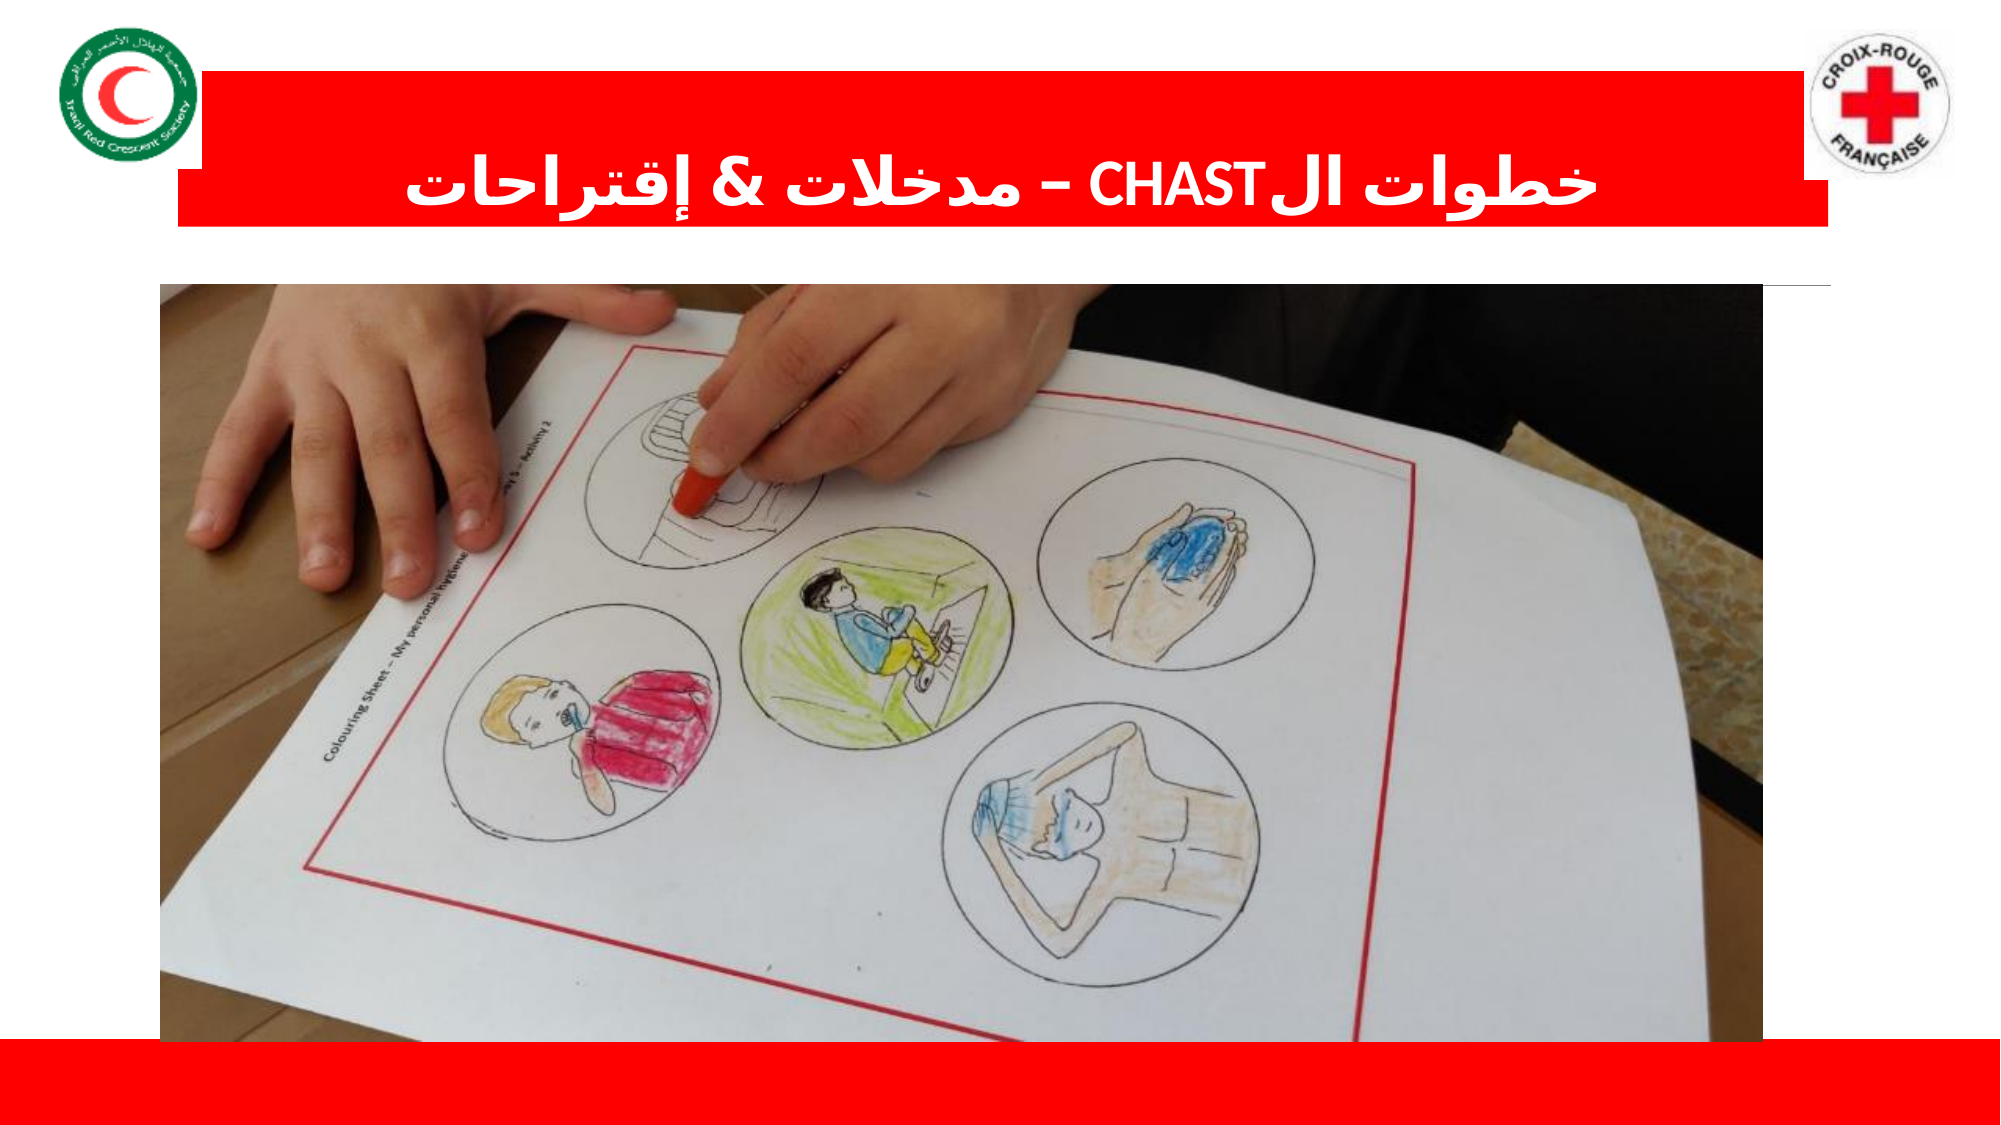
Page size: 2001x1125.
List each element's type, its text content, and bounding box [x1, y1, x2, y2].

picture [54, 20, 203, 169]
title خطوات الCHAST – مدخلات & إقتراحات [178, 71, 1829, 227]
picture [1803, 28, 1956, 181]
picture [160, 284, 1764, 1042]
